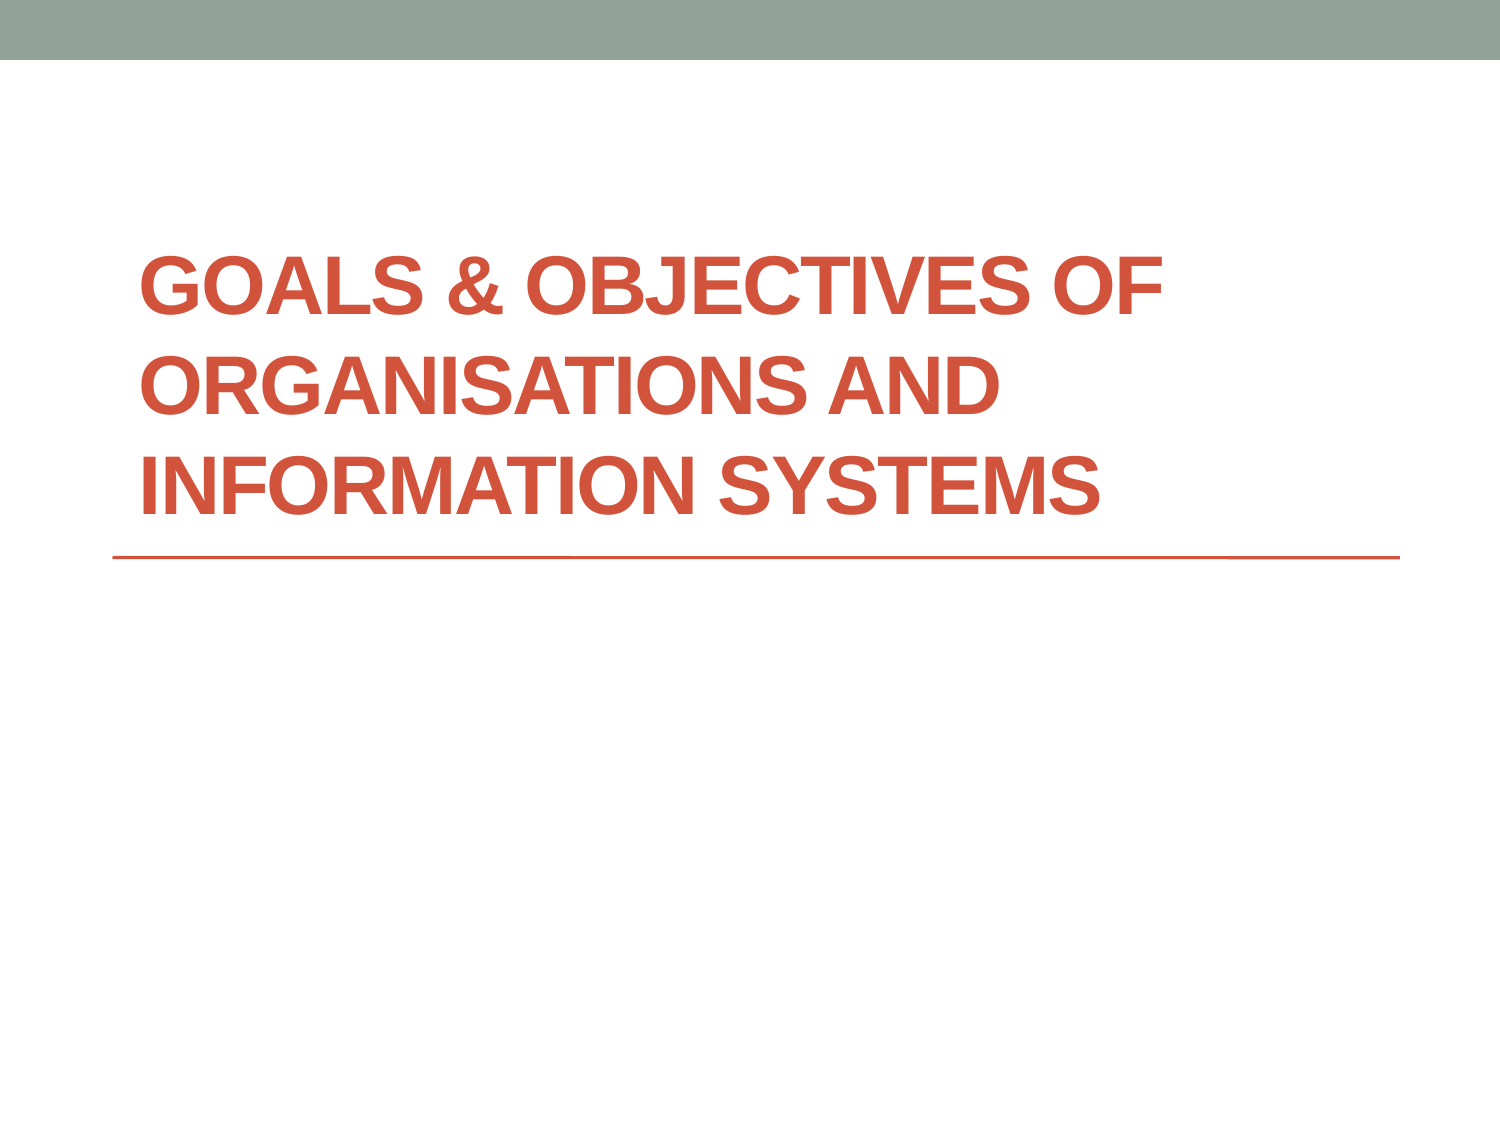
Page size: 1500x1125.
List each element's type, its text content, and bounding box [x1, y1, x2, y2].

title Goals & objectives of organisations and information systems [123, 137, 1412, 539]
